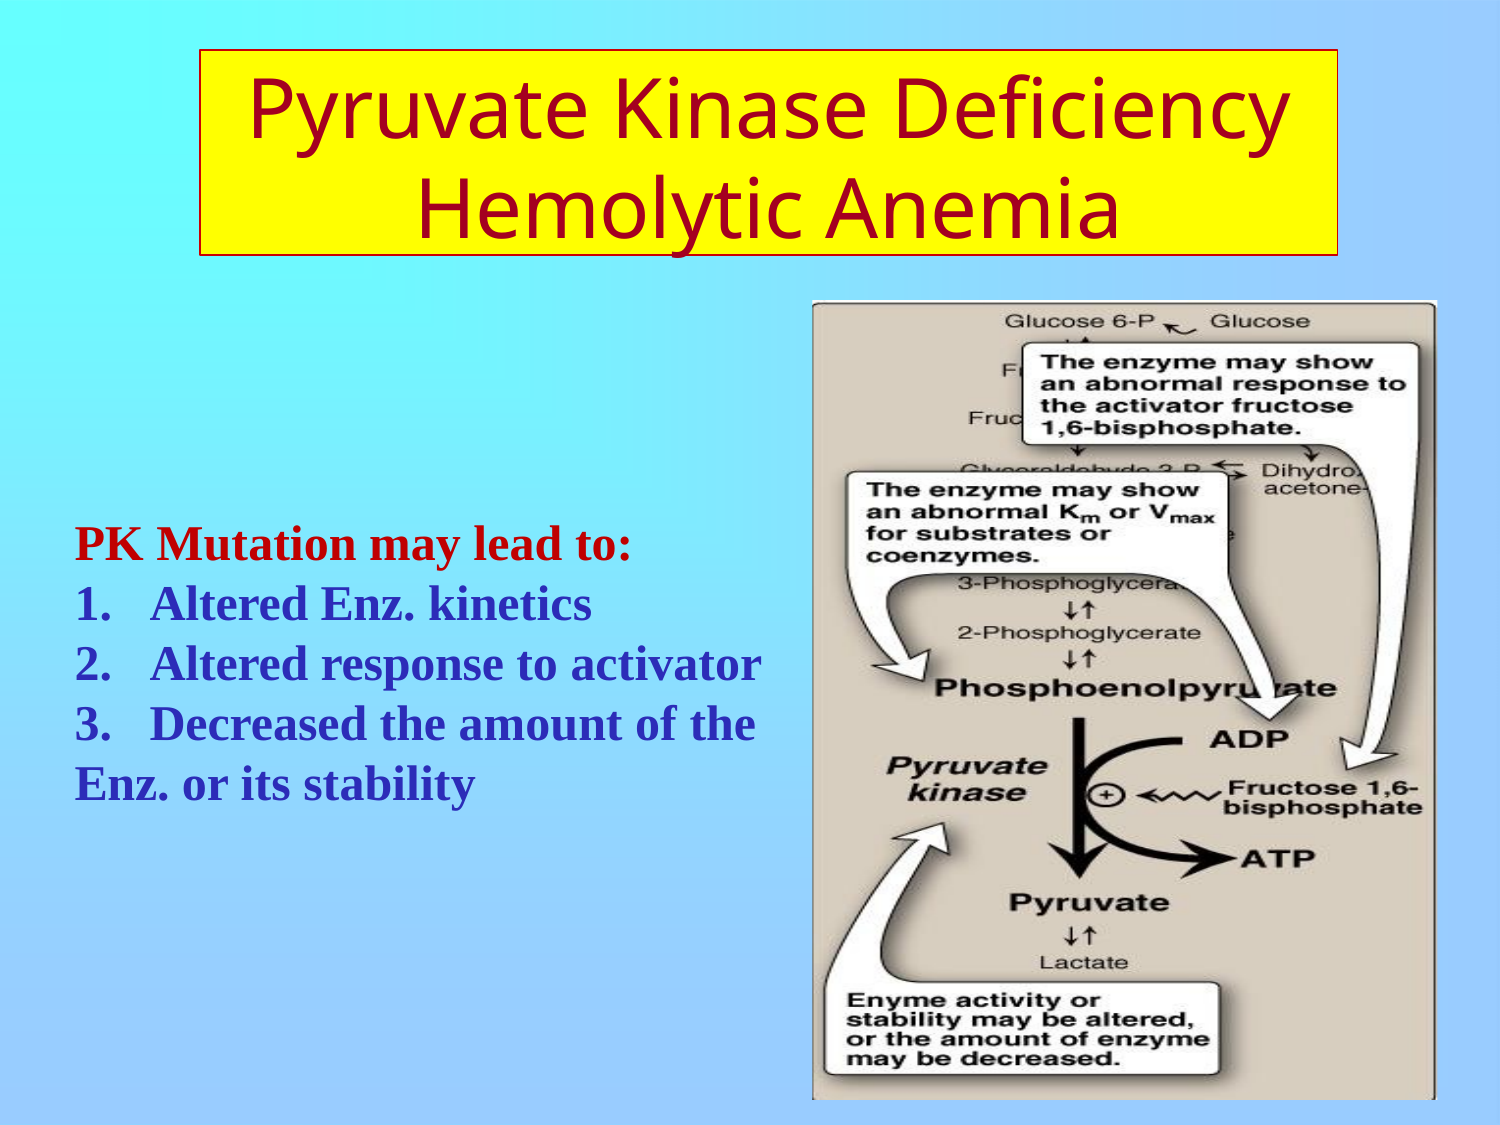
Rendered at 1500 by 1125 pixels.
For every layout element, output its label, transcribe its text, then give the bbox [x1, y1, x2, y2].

text_box Pyruvate Kinase Deficiency Hemolytic Anemia [199, 50, 1338, 255]
picture [0, 0, 1500, 1125]
text_box [812, 299, 1438, 1100]
text_box PK Mutation may lead to: Altered Enz. kinetics Altered response to activator Decreased the amount of the Enz. or its stability [72, 510, 768, 811]
